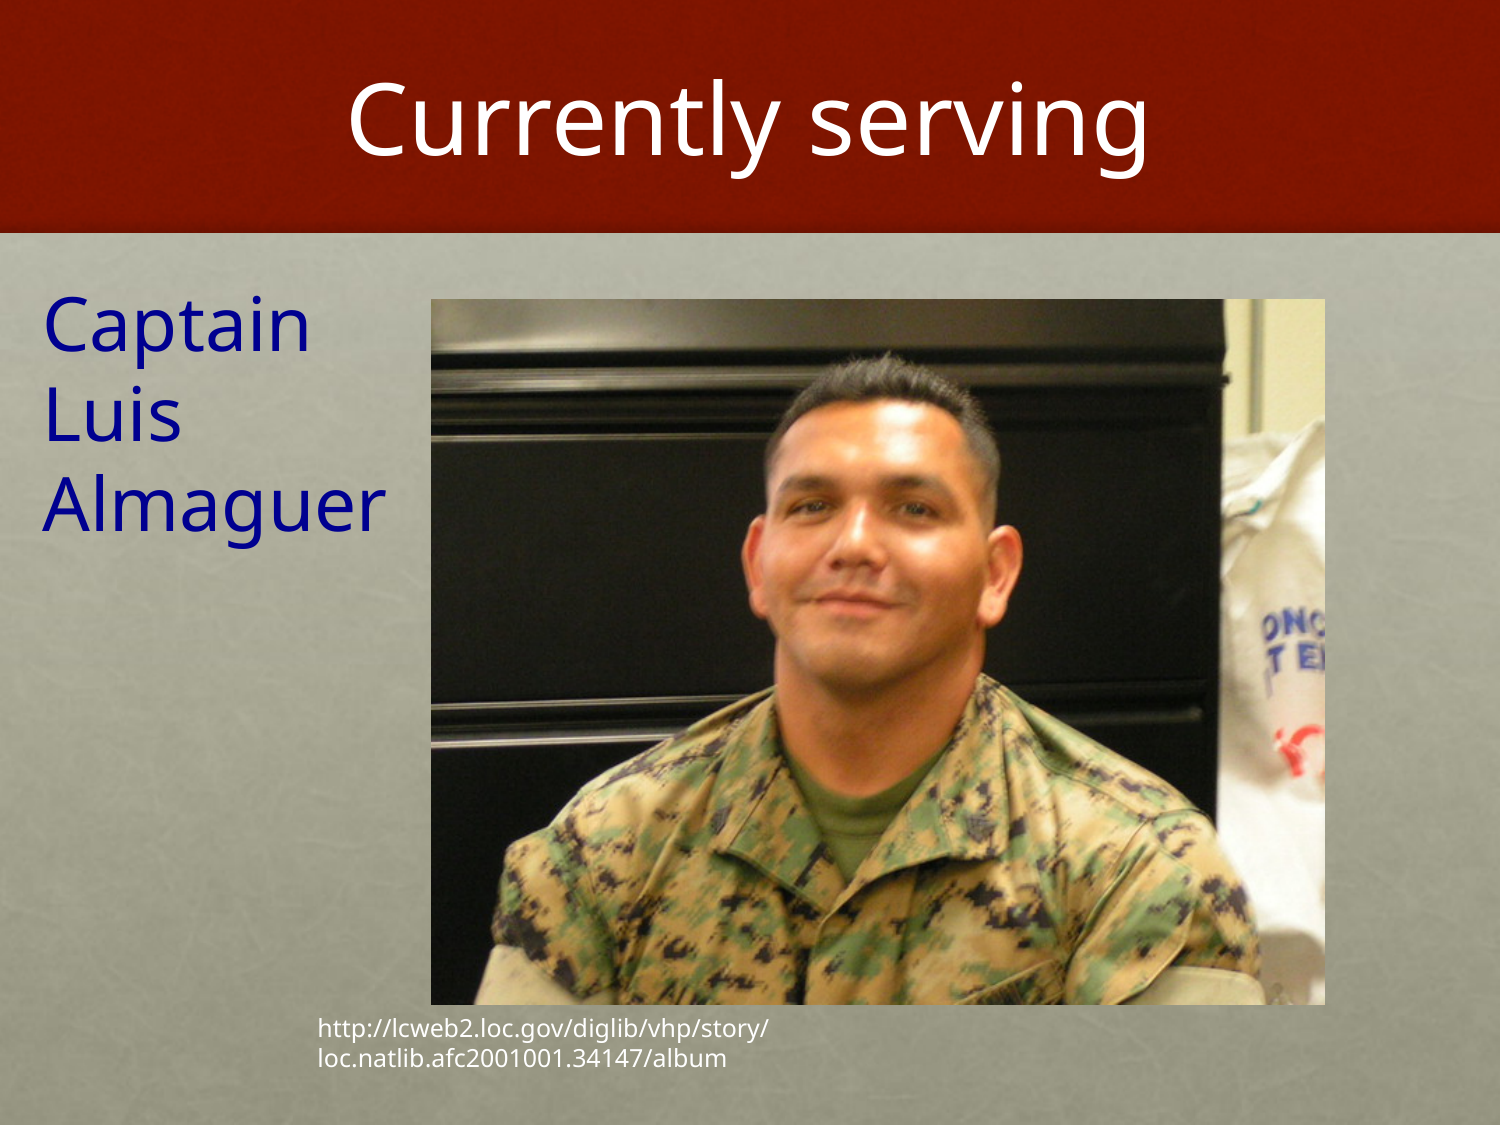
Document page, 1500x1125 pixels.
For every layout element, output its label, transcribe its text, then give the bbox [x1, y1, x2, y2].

text_box Captain Luis Almaguer [27, 269, 467, 555]
text_box http://lcweb2.loc.gov/diglib/vhp/story/loc.natlib.afc2001001.34147/album [302, 1042, 1053, 1080]
title Currently serving [127, 10, 1372, 221]
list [255, 299, 1500, 1006]
picture [0, 214, 1500, 1125]
